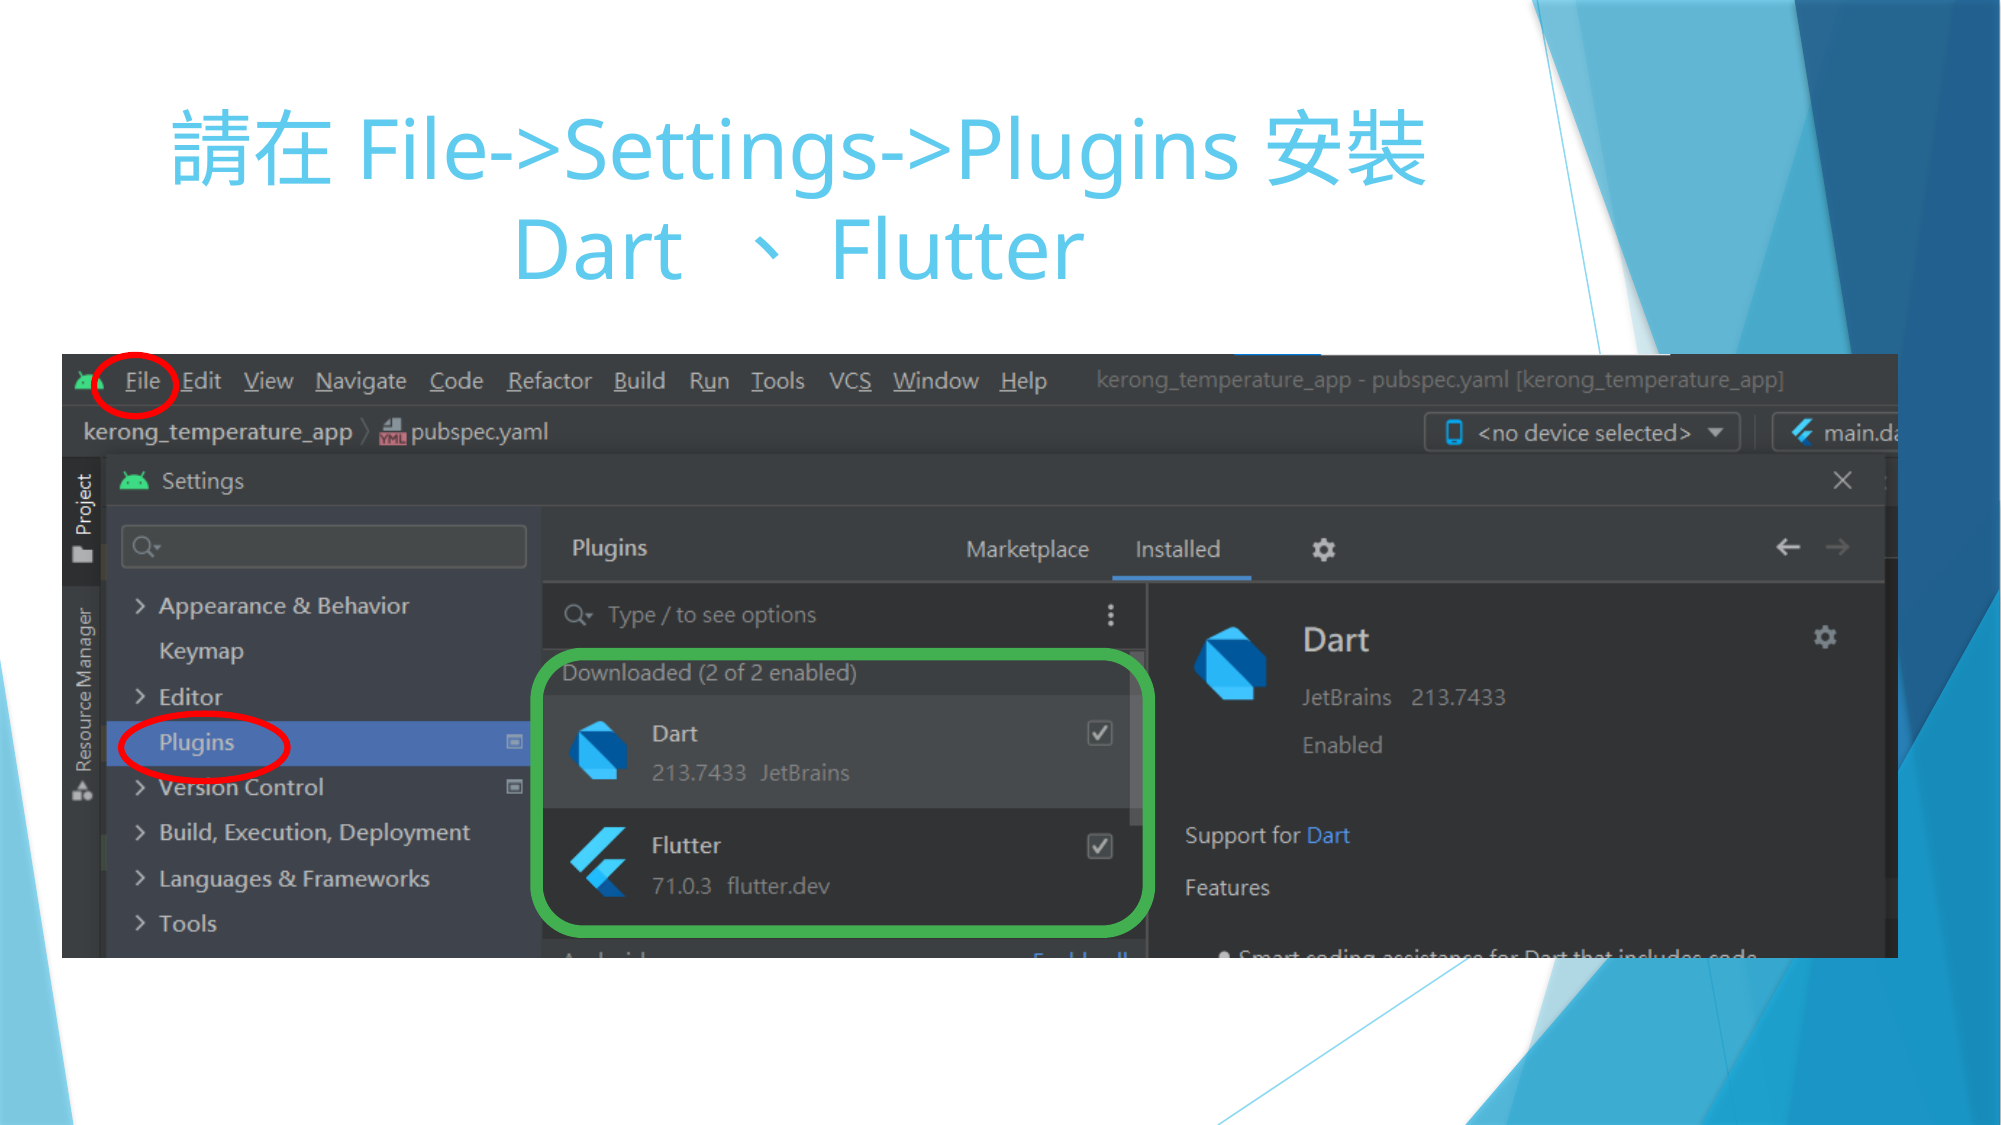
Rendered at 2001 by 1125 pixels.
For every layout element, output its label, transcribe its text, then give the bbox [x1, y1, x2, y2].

title 請在File->Settings->Plugins安裝 Dart 、Flutter [94, 89, 1505, 306]
picture [61, 354, 1898, 959]
